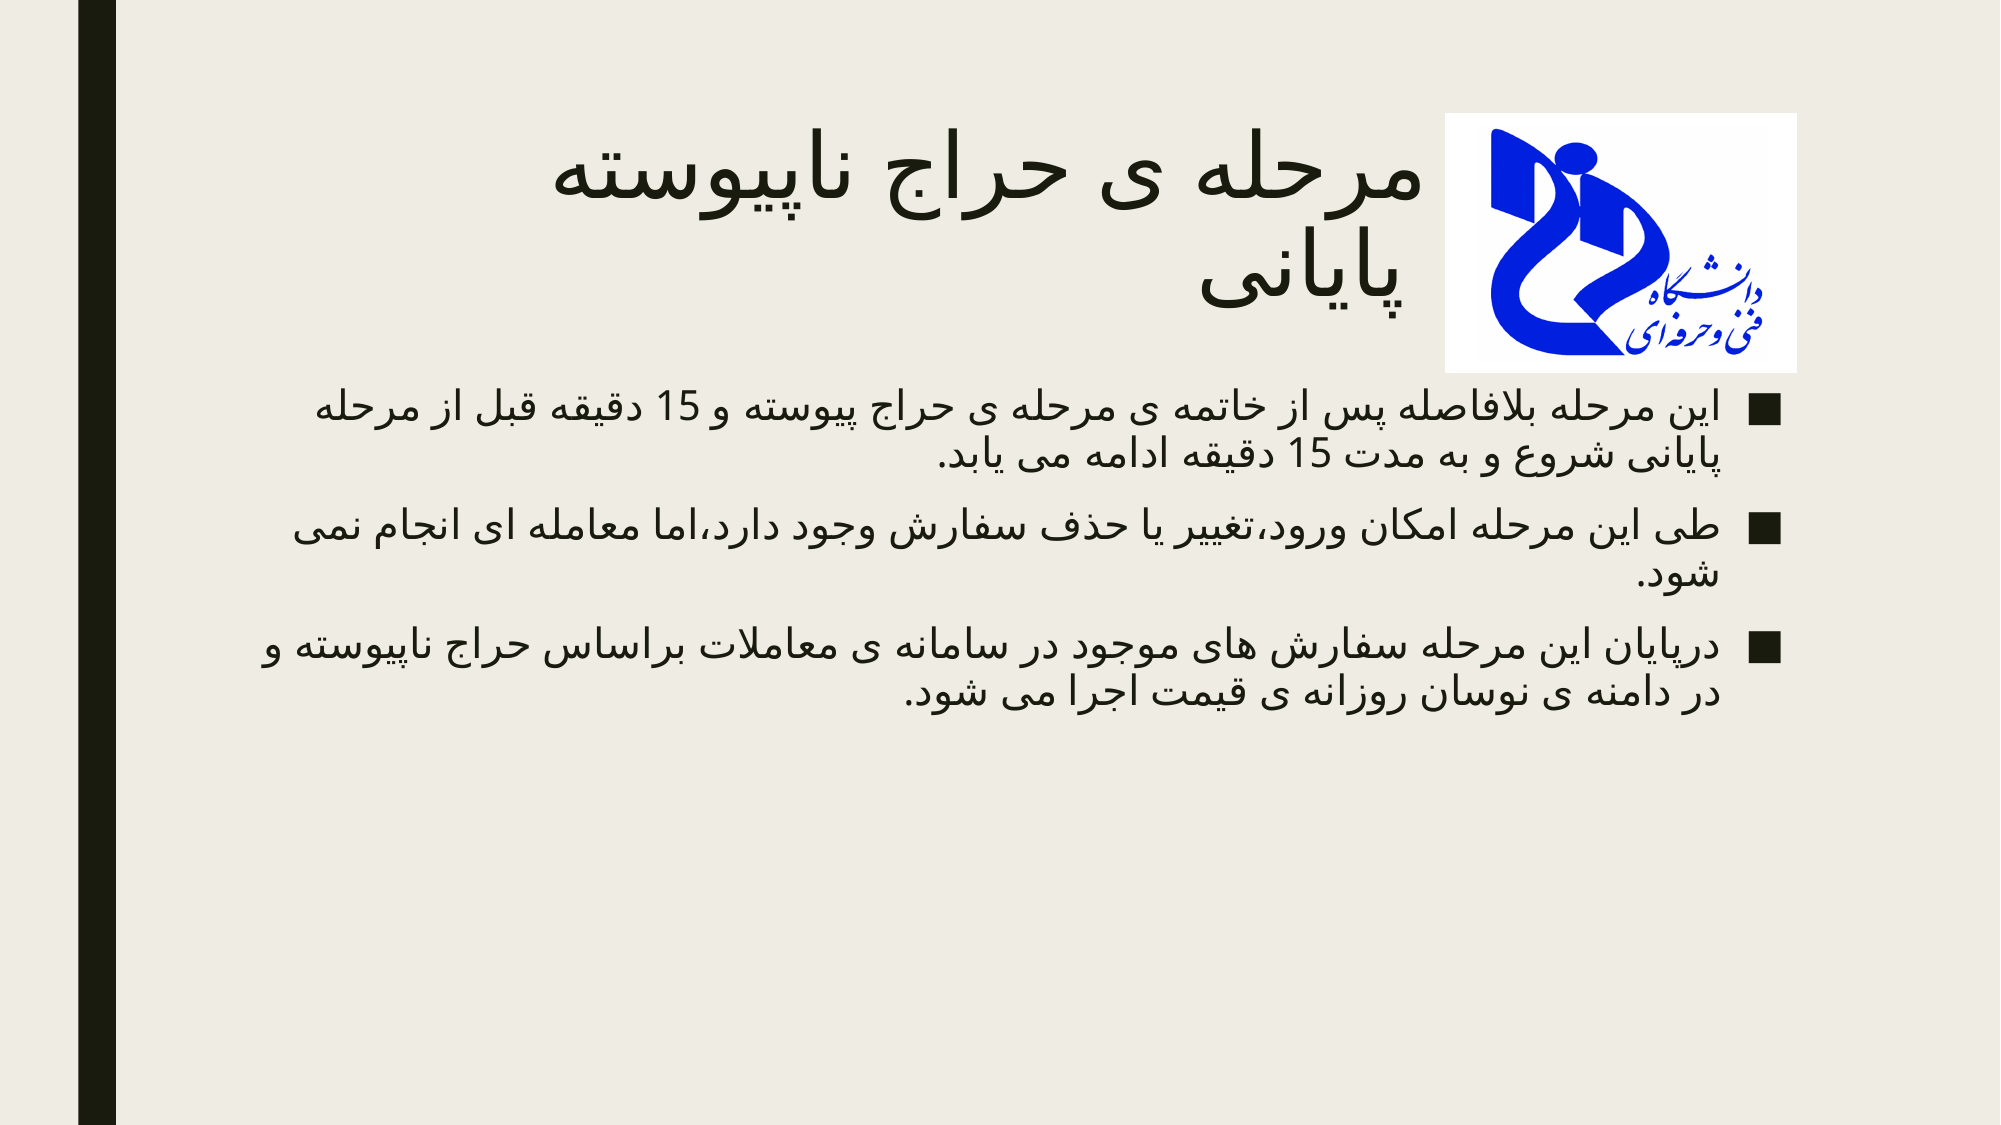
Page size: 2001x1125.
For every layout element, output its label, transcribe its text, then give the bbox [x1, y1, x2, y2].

title مرحله ی حراج ناپیوسته پایانی [225, 112, 1444, 357]
picture [1444, 112, 1800, 375]
list این مرحله بلافاصله پس از خاتمه ی مرحله ی حراج پیوسته و 15 دقیقه قبل از مرحله پایانی شروع و به مدت 15 دقیقه ادامه می یابد. طی این مرحله امکان ورود،تغییر یا حذف سفارش وجود دارد،اما معامله ای انجام نمی شود. درپایان این مرحله سفارش های موجود در سامانه ی معاملات براساس حراج ناپیوسته و در دامنه ی نوسان روزانه ی قیمت اجرا می شود. [225, 375, 1800, 963]
